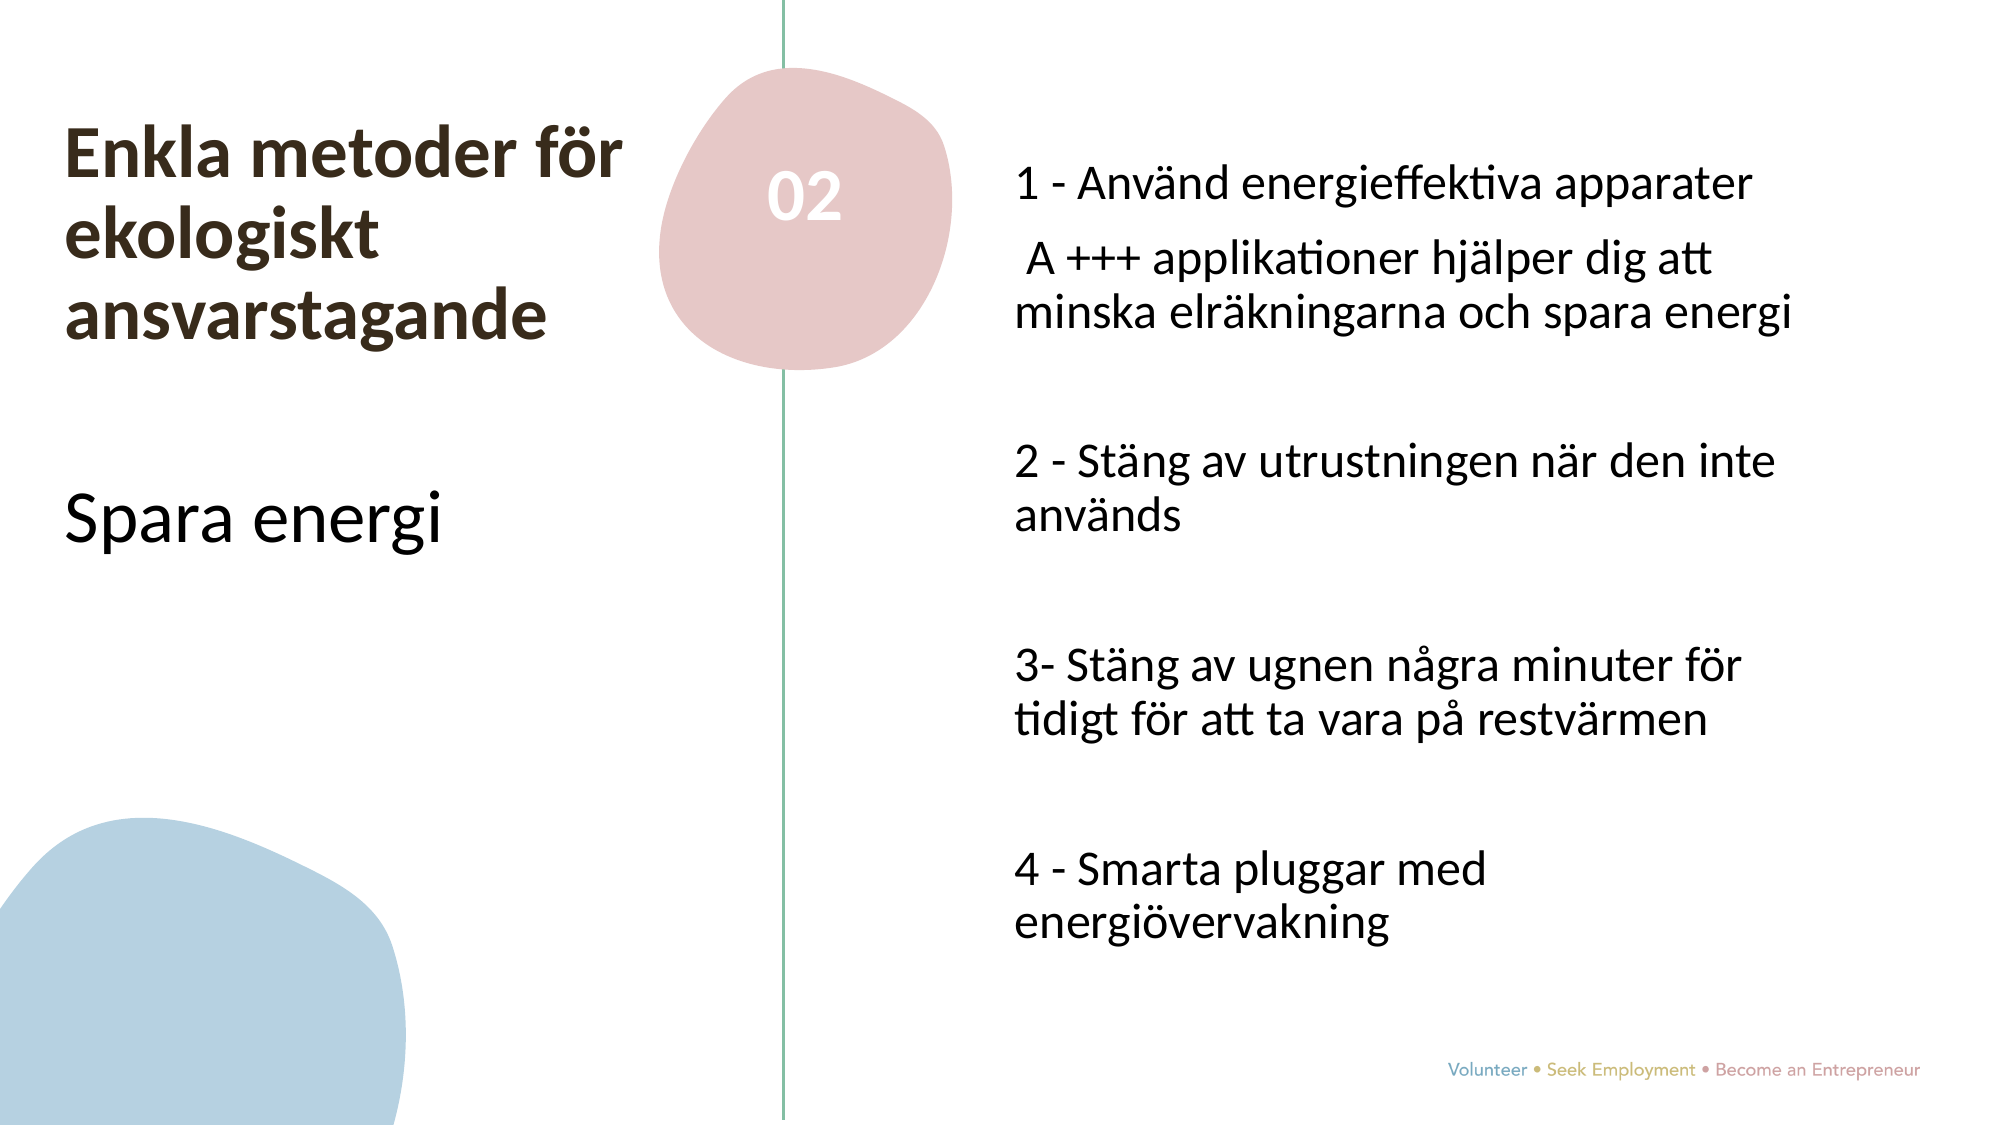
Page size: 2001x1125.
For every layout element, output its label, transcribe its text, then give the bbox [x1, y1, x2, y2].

list 02 [710, 148, 900, 290]
picture [1418, 1046, 1971, 1103]
list Enkla metoder för ekologiskt ansvarstagande Spara energi [50, 105, 661, 1020]
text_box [0, 817, 406, 1125]
list 1 - Använd energieffektiva apparater A +++ applikationer hjälper dig att minska elräkningarna och spara energi 2 - Stäng av utrustningen när den inte används 3- Stäng av ugnen några minuter för tidigt för att ta vara på restvärmen 4 - Smarta pluggar med energiövervakning [999, 148, 1842, 841]
